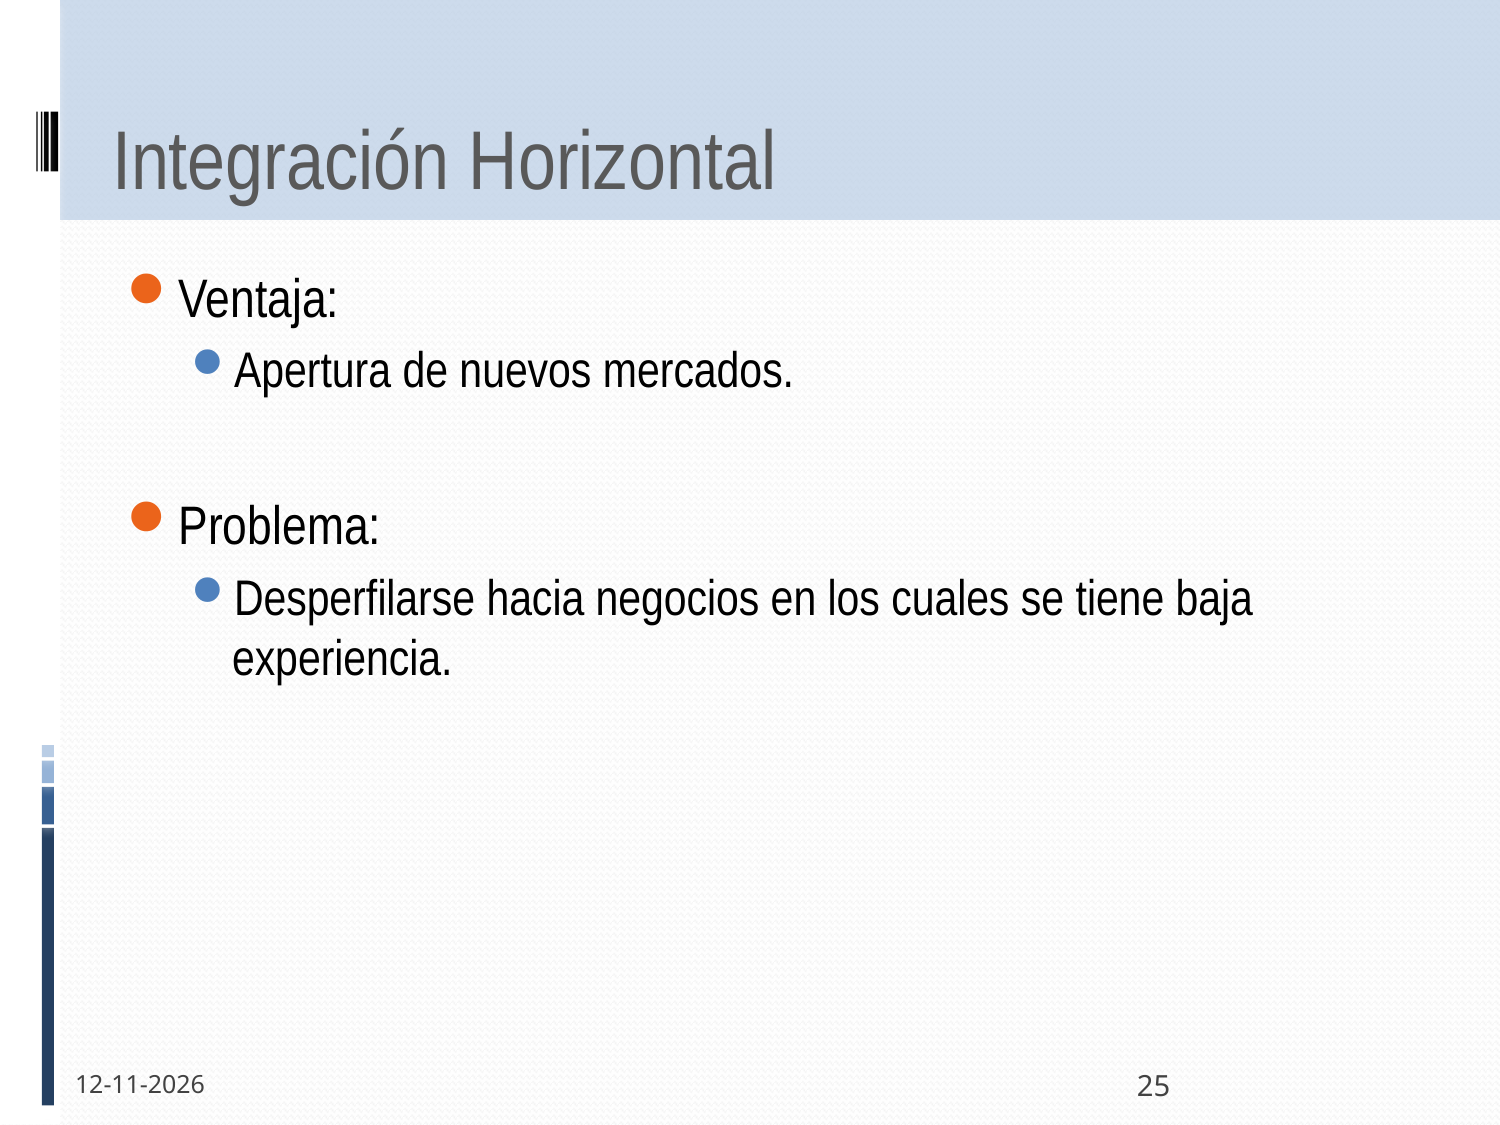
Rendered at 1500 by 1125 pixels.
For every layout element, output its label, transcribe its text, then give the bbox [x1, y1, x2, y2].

slide_number 25 [1045, 1046, 1171, 1107]
list Ventaja: Apertura de nuevos mercados. Problema: Desperfilarse hacia negocios en los cuales se tiene baja experiencia. [111, 255, 1436, 1038]
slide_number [75, 1042, 243, 1103]
title Integración Horizontal [111, 18, 1436, 207]
